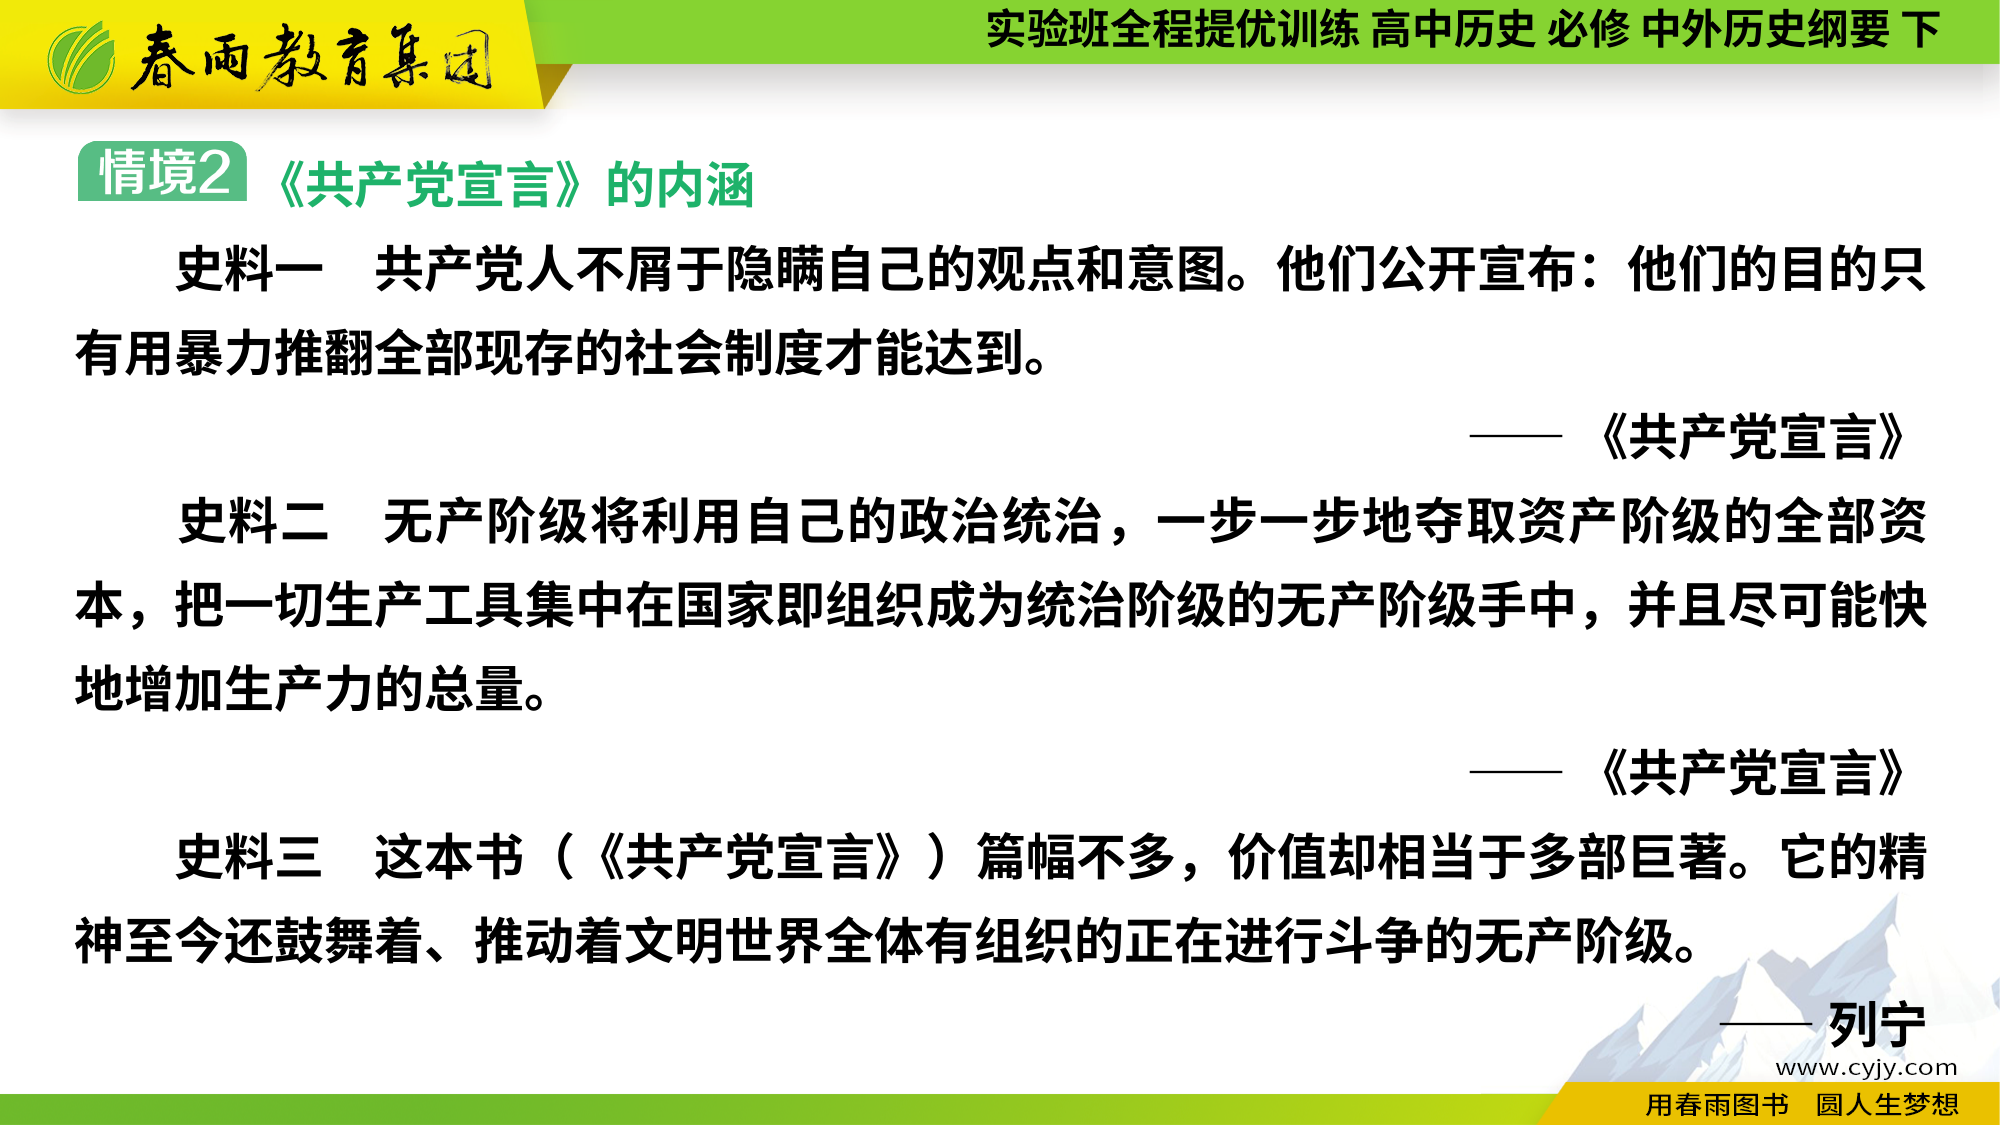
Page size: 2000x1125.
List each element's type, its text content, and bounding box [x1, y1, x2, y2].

picture [0, 0, 2000, 1125]
list 《共产党宣言》的内涵 史料一 共产党人不屑于隐瞒自己的观点和意图。他们公开宣布：他们的目的只有用暴力推翻全部现存的社会制度才能达到。 ——《共产党宣言》 史料二 无产阶级将利用自己的政治统治，一步一步地夺取资产阶级的全部资本，把一切生产工具集中在国家即组织成为统治阶级的无产阶级手中，并且尽可能快地增加生产力的总量。 ——《共产党宣言》 史料三 这本书（《共产党宣言》）篇幅不多，价值却相当于多部巨著。它的精神至今还鼓舞着、推动着文明世界全体有组织的正在进行斗争的无产阶级。 ——列宁 [59, 122, 1944, 1071]
